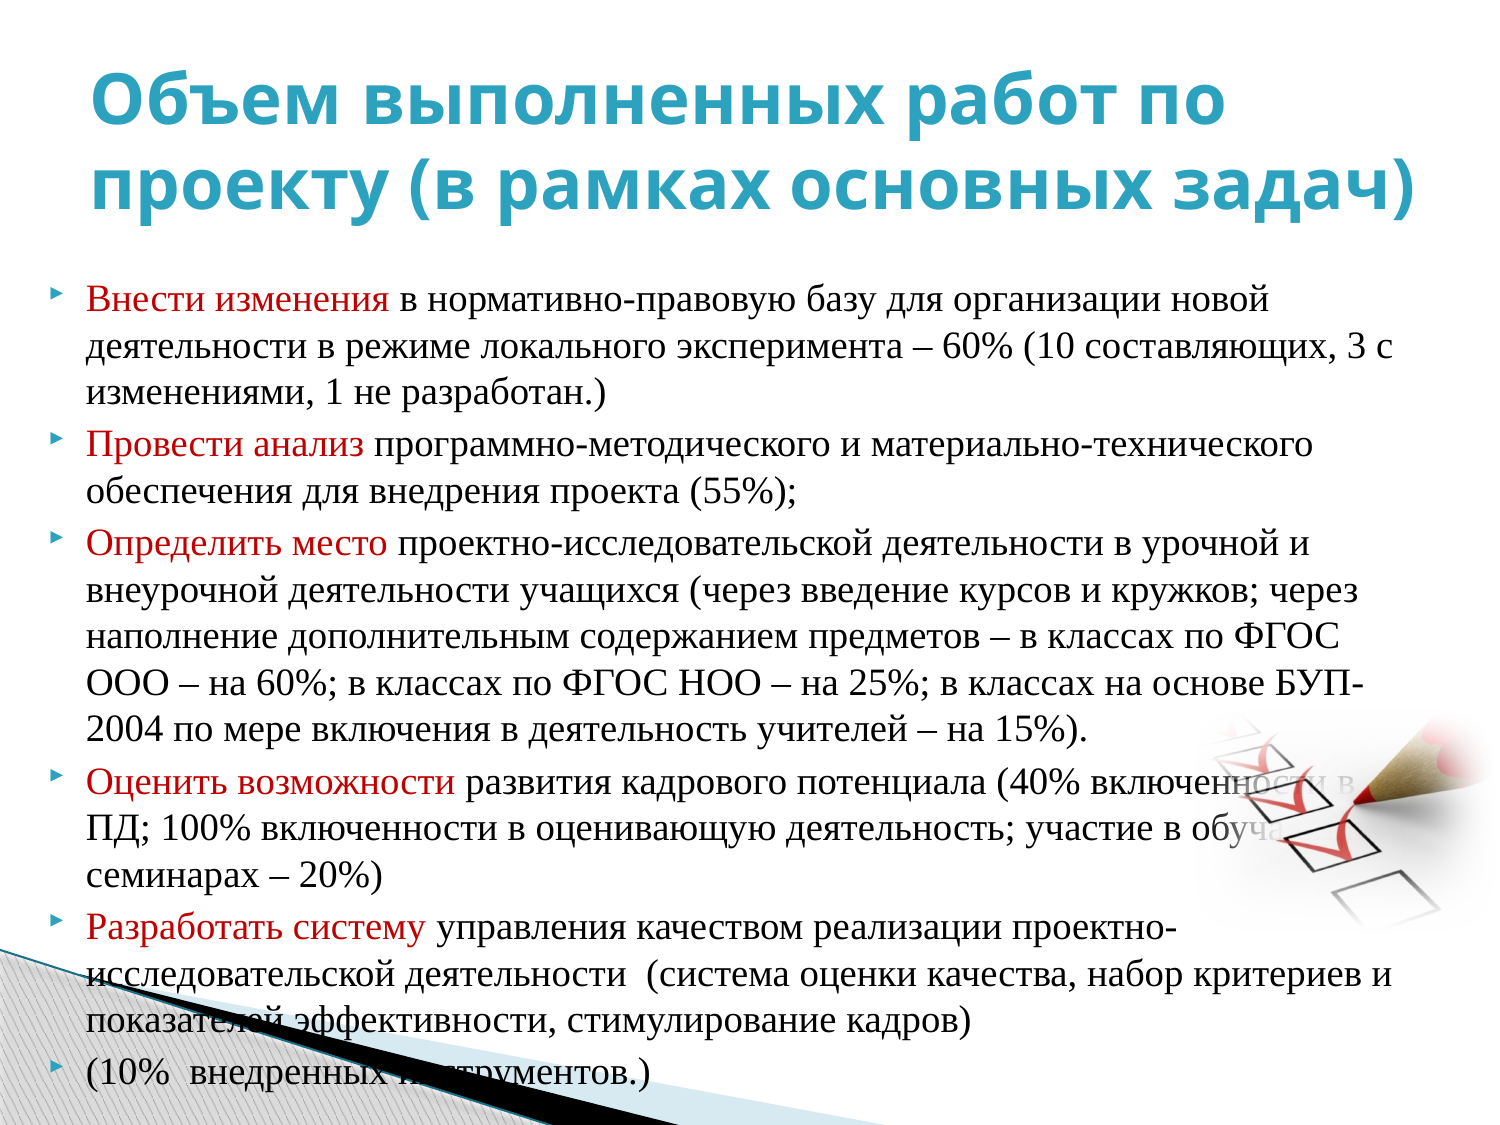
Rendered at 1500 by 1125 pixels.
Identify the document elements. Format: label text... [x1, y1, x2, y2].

title Объем выполненных работ по проекту (в рамках основных задач) [75, 45, 1483, 233]
list Внести изменения в нормативно-правовую базу для организации новой деятельности в режиме локального эксперимента – 60% (10 составляющих, 3 с изменениями, 1 не разработан.) Провести анализ программно-методического и материально-технического обеспечения для внедрения проекта (55%); Определить место проектно-исследовательской деятельности в урочной и внеурочной деятельности учащихся (через введение курсов и кружков; через наполнение дополнительным содержанием предметов – в классах по ФГОС ООО – на 60%; в классах по ФГОС НОО – на 25%; в классах на основе БУП- 2004 по мере включения в деятельность учителей – на 15%). Оценить возможности развития кадрового потенциала (40% включенности в ПД; 100% включенности в оценивающую деятельность; участие в обучающих семинарах – 20%) Разработать систему управления качеством реализации проектно-исследовательской деятельности (система оценки качества, набор критериев и показателей эффективности, стимулирование кадров) (10% внедренных инструментов.) [17, 265, 1425, 1106]
picture [1188, 703, 1499, 937]
